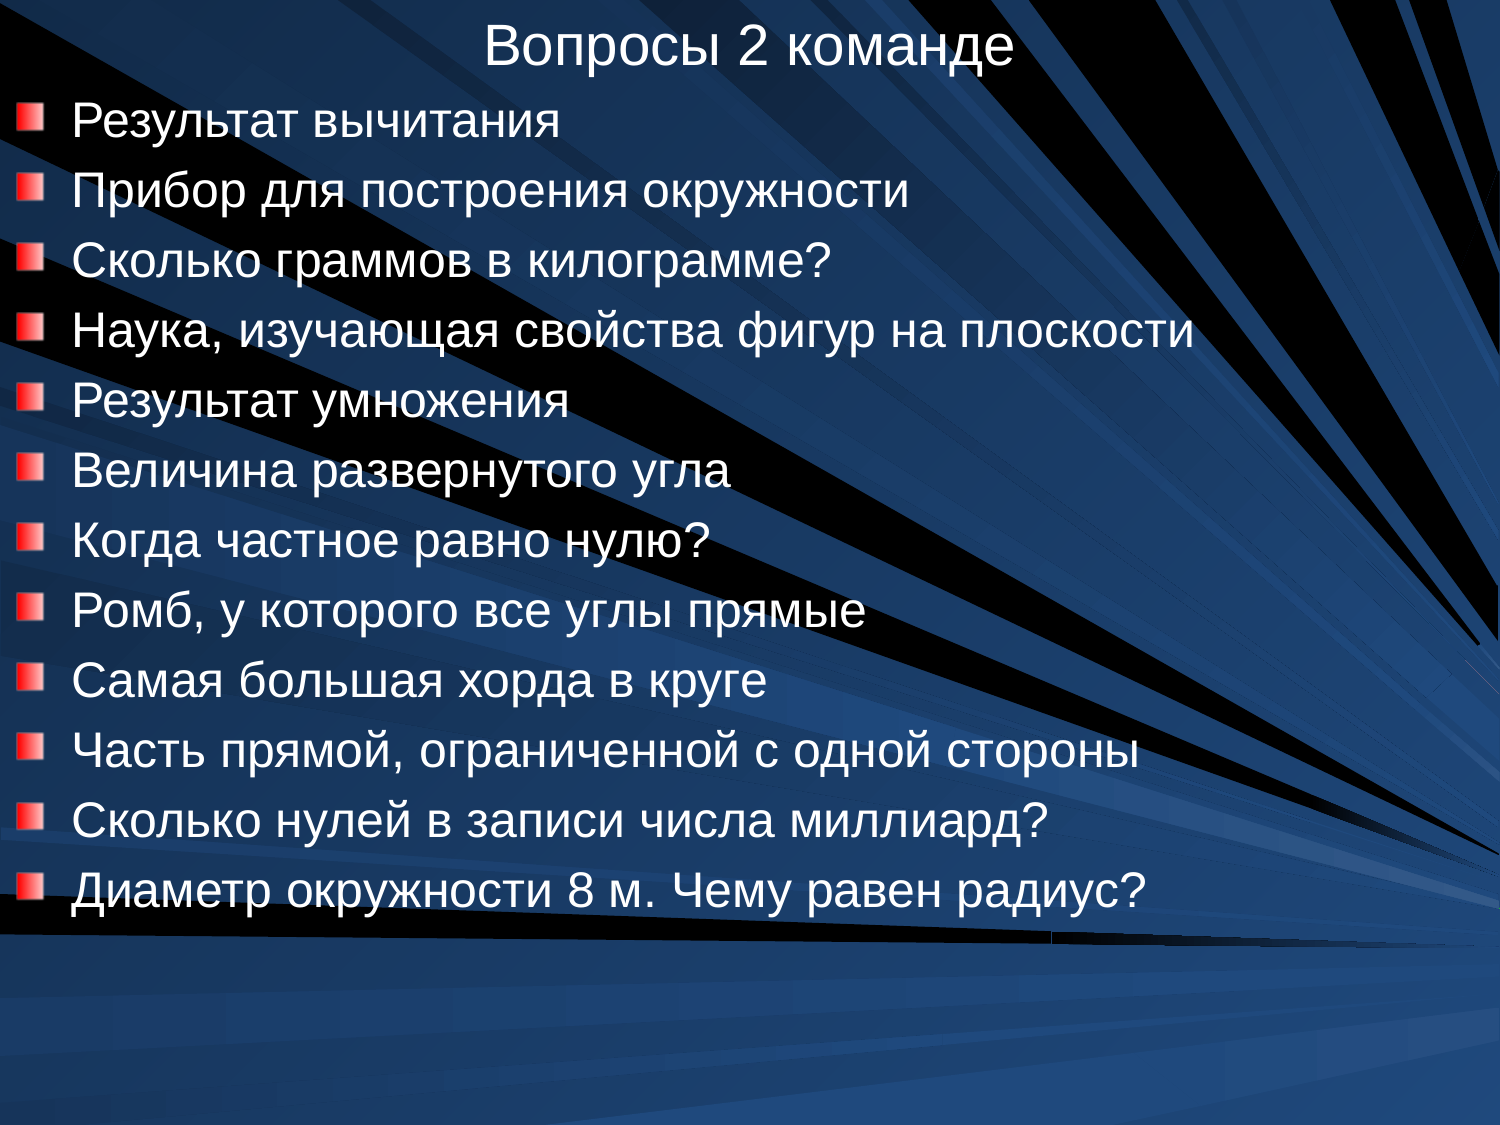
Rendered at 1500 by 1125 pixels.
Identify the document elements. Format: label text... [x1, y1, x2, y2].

picture [15, 311, 47, 344]
picture [15, 871, 47, 903]
picture [15, 591, 47, 624]
picture [15, 661, 47, 694]
picture [15, 101, 47, 134]
picture [15, 801, 47, 833]
list Вопросы 2 команде Результат вычитания Прибор для построения окружности Сколько граммов в килограмме? Наука, изучающая свойства фигур на плоскости Результат умножения Величина развернутого угла Когда частное равно нулю? Ромб, у которого все углы прямые Самая большая хорда в круге Часть прямой, ограниченной с одной стороны Сколько нулей в записи числа миллиард? Диаметр окружности 8 м. Чему равен радиус? [0, 0, 1500, 1125]
picture [15, 451, 47, 484]
picture [15, 241, 47, 274]
picture [15, 171, 47, 204]
picture [15, 731, 47, 763]
picture [15, 521, 47, 554]
picture [15, 381, 47, 414]
